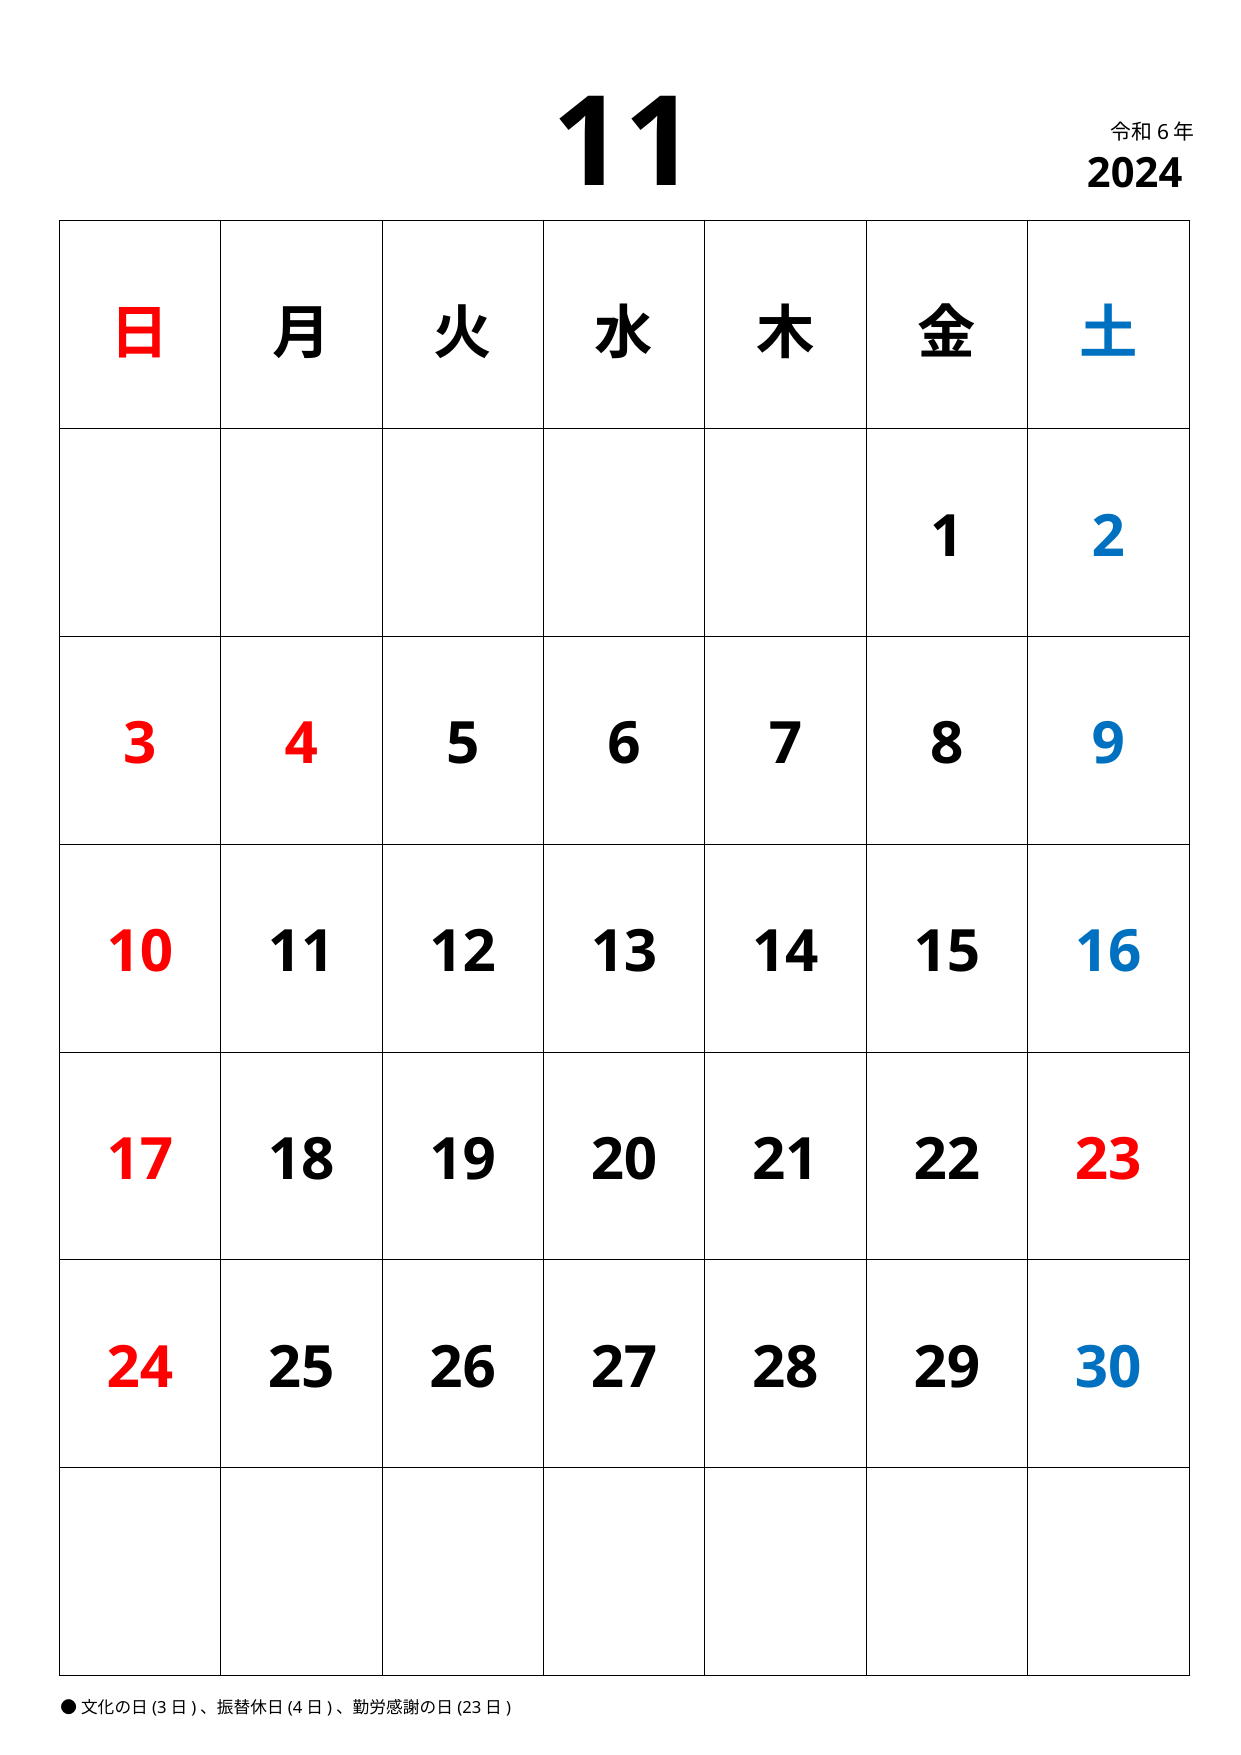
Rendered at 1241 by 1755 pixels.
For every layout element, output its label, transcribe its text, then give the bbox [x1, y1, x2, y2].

table_cell 21 [705, 1053, 866, 1259]
table_header 土 [1028, 221, 1189, 428]
table_cell 11 [221, 845, 382, 1052]
table_cell 24 [60, 1260, 220, 1467]
table_cell 3 [60, 637, 220, 844]
text_box 11 [537, 53, 711, 219]
table_cell [221, 1468, 382, 1675]
table_cell 22 [867, 1053, 1027, 1259]
text_box 2024 [1072, 138, 1198, 204]
table_cell 2 [1028, 429, 1189, 636]
table_cell [383, 1468, 543, 1675]
table_cell 23 [1028, 1053, 1189, 1259]
table_cell 1 [867, 429, 1027, 636]
table_header 木 [705, 221, 866, 428]
table_cell [60, 429, 220, 636]
table_cell [867, 1468, 1027, 1675]
table_cell 8 [867, 637, 1027, 844]
table_cell 12 [383, 845, 543, 1052]
table_cell 27 [544, 1260, 704, 1467]
table_header 日 [60, 221, 220, 428]
table_cell 17 [60, 1053, 220, 1259]
table_cell 29 [867, 1260, 1027, 1467]
table_cell 7 [705, 637, 866, 844]
table_cell 28 [705, 1260, 866, 1467]
table_header 月 [221, 221, 382, 428]
table_cell [705, 429, 866, 636]
table_cell [1028, 1468, 1189, 1675]
table_cell [383, 429, 543, 636]
table_cell 19 [383, 1053, 543, 1259]
table_cell [544, 429, 704, 636]
table_cell 15 [867, 845, 1027, 1052]
table_header 火 [383, 221, 543, 428]
table_cell 9 [1028, 637, 1189, 844]
table_cell [544, 1468, 704, 1675]
table_cell 14 [705, 845, 866, 1052]
table_cell 16 [1028, 845, 1189, 1052]
table_cell [705, 1468, 866, 1675]
table_cell [60, 1468, 220, 1675]
table_cell 30 [1028, 1260, 1189, 1467]
text_box 令和6年 [1095, 110, 1210, 151]
table_cell 6 [544, 637, 704, 844]
table_cell 25 [221, 1260, 382, 1467]
table_header 水 [544, 221, 704, 428]
table_cell 18 [221, 1053, 382, 1259]
table_cell 10 [60, 845, 220, 1052]
table_cell 13 [544, 845, 704, 1052]
table_cell 26 [383, 1260, 543, 1467]
table_cell 20 [544, 1053, 704, 1259]
table_cell 5 [383, 637, 543, 844]
table_header 金 [867, 221, 1027, 428]
table_cell [221, 429, 382, 636]
table_cell 4 [221, 637, 382, 844]
text_box ●文化の日(3日)、振替休日(4日)、勤労感謝の日(23日) [45, 1689, 526, 1725]
